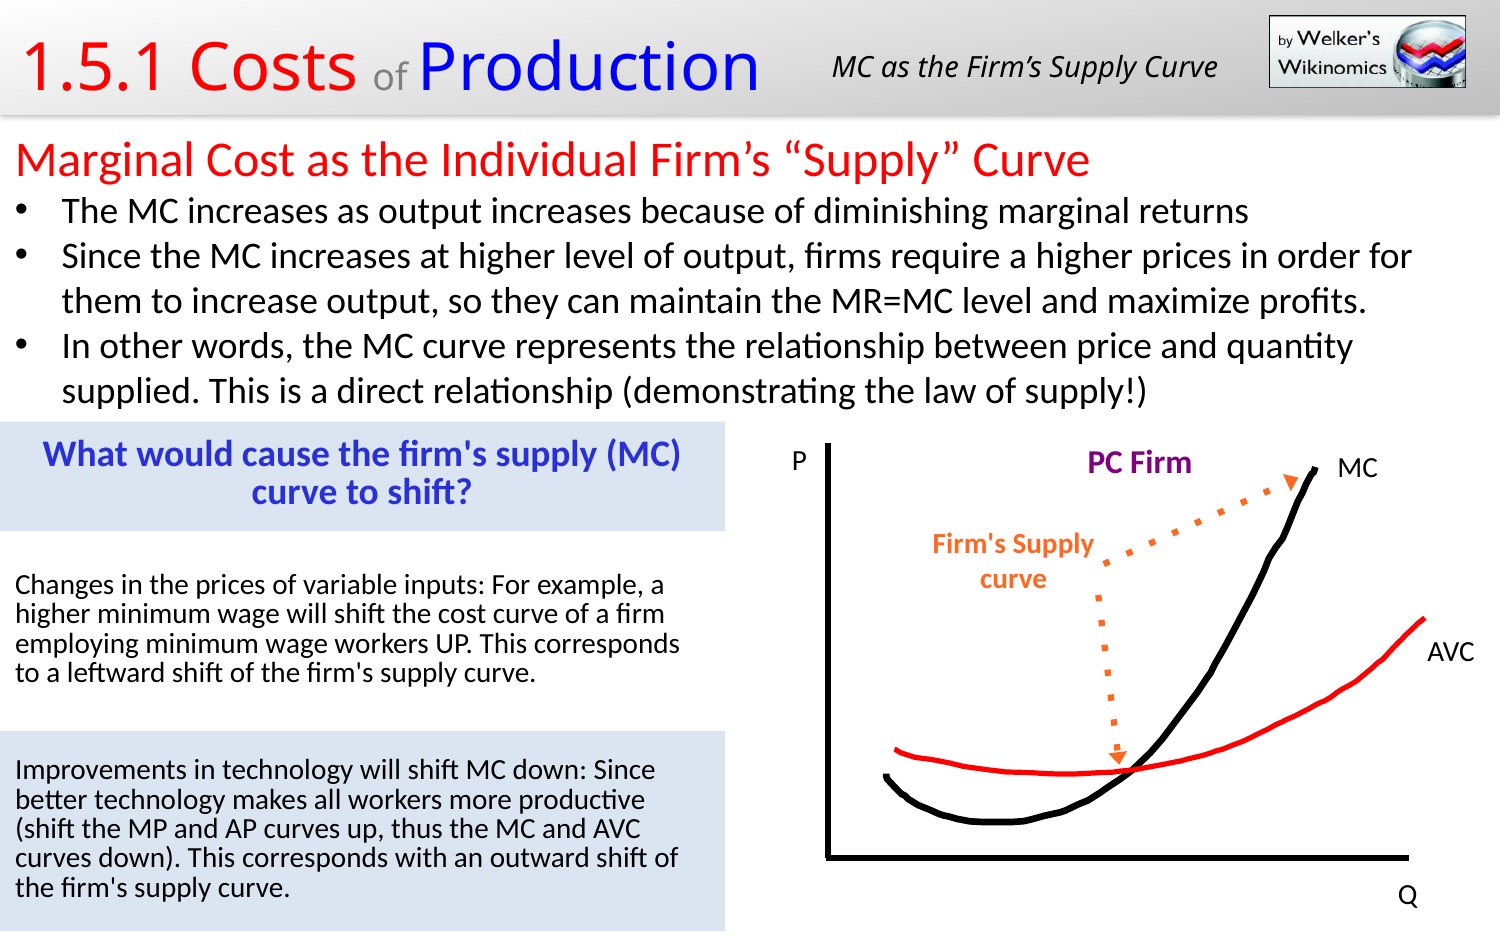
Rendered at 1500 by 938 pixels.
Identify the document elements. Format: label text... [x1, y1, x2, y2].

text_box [776, 432, 1500, 919]
table_header What would cause the firm's supply (MC) curve to shift? [0, 422, 725, 531]
table_cell Improvements in technology will shift MC down: Since better technology makes all workers more productive (shift the MP and AP curves up, thus the MC and AVC curves down). This corresponds with an outward shift of the firm's supply curve. [0, 731, 725, 931]
text_box Marginal Cost as the Individual Firm’s “Supply” Curve The MC increases as output increases because of diminishing marginal returns Since the MC increases at higher level of output, firms require a higher prices in order for them to increase output, so they can maintain the MR=MC level and maximize profits. In other words, the MC curve represents the relationship between price and quantity supplied. This is a direct relationship (demonstrating the law of supply!) [0, 123, 1500, 419]
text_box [0, 0, 1500, 115]
table_cell Changes in the prices of variable inputs: For example, a higher minimum wage will shift the cost curve of a firm employing minimum wage workers UP. This corresponds to a leftward shift of the firm's supply curve. [0, 531, 725, 731]
